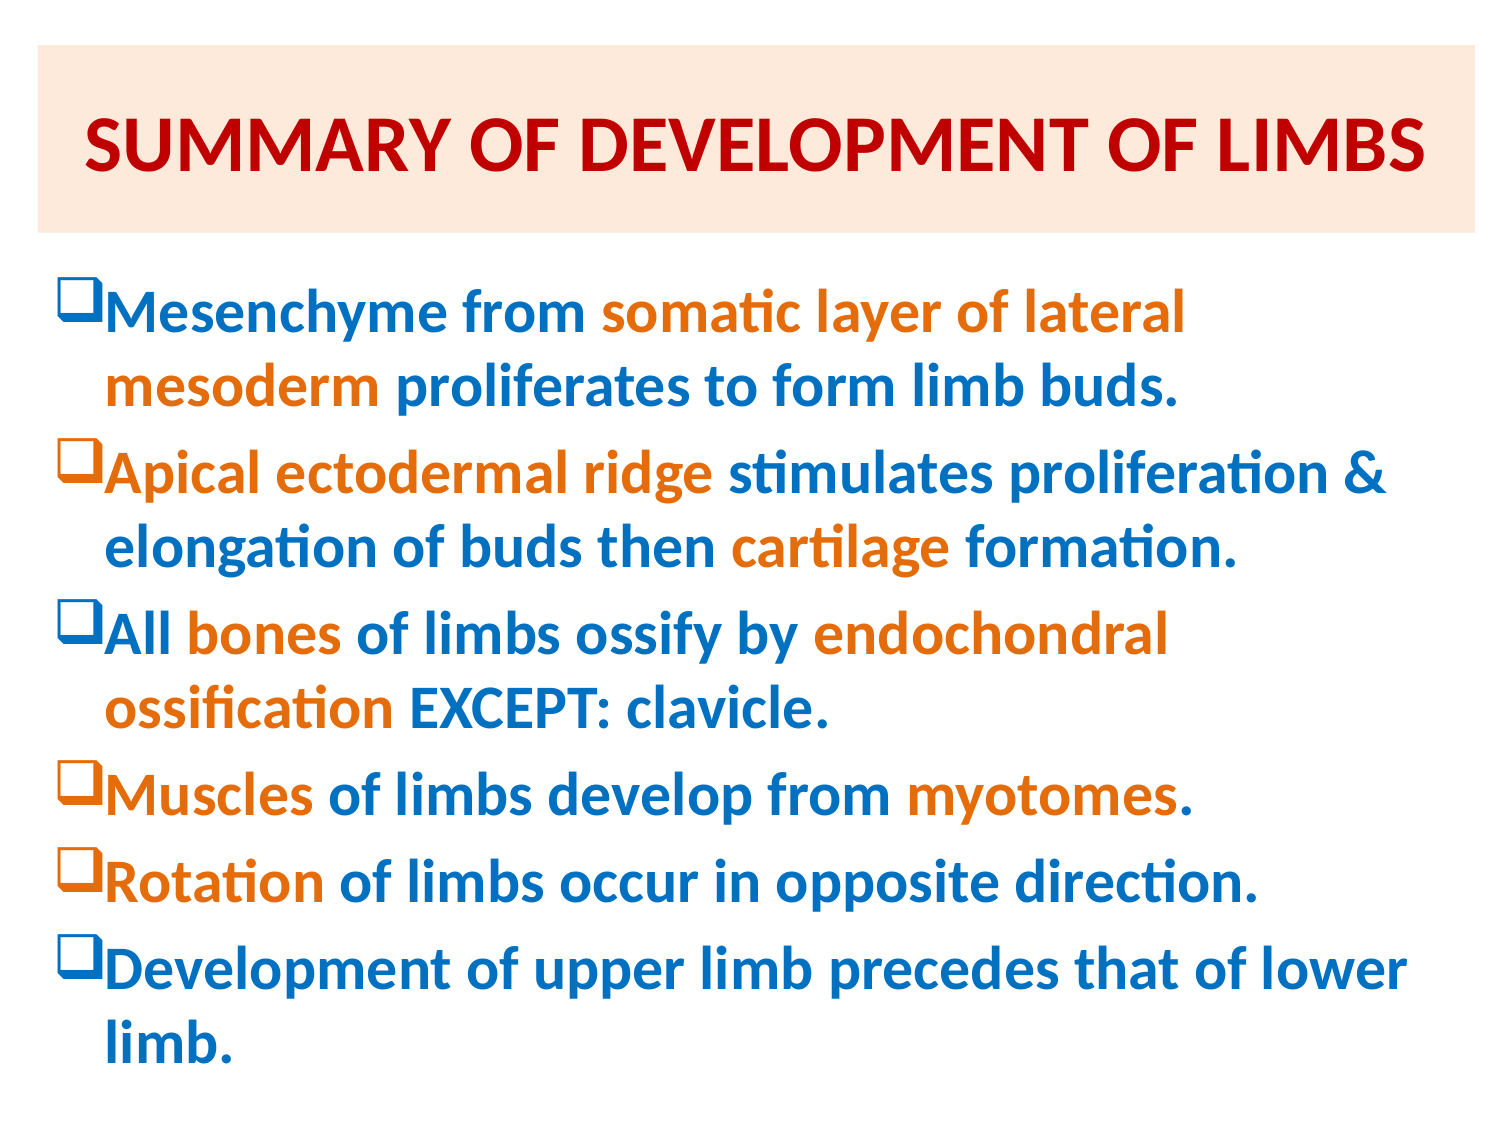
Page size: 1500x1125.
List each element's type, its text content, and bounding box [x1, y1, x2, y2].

list Mesenchyme from somatic layer of lateral mesoderm proliferates to form limb buds. Apical ectodermal ridge stimulates proliferation & elongation of buds then cartilage formation. All bones of limbs ossify by endochondral ossification EXCEPT: clavicle. Muscles of limbs develop from myotomes. Rotation of limbs occur in opposite direction. Development of upper limb precedes that of lower limb. [37, 262, 1463, 1088]
title SUMMARY OF DEVELOPMENT OF LIMBS [37, 45, 1475, 233]
